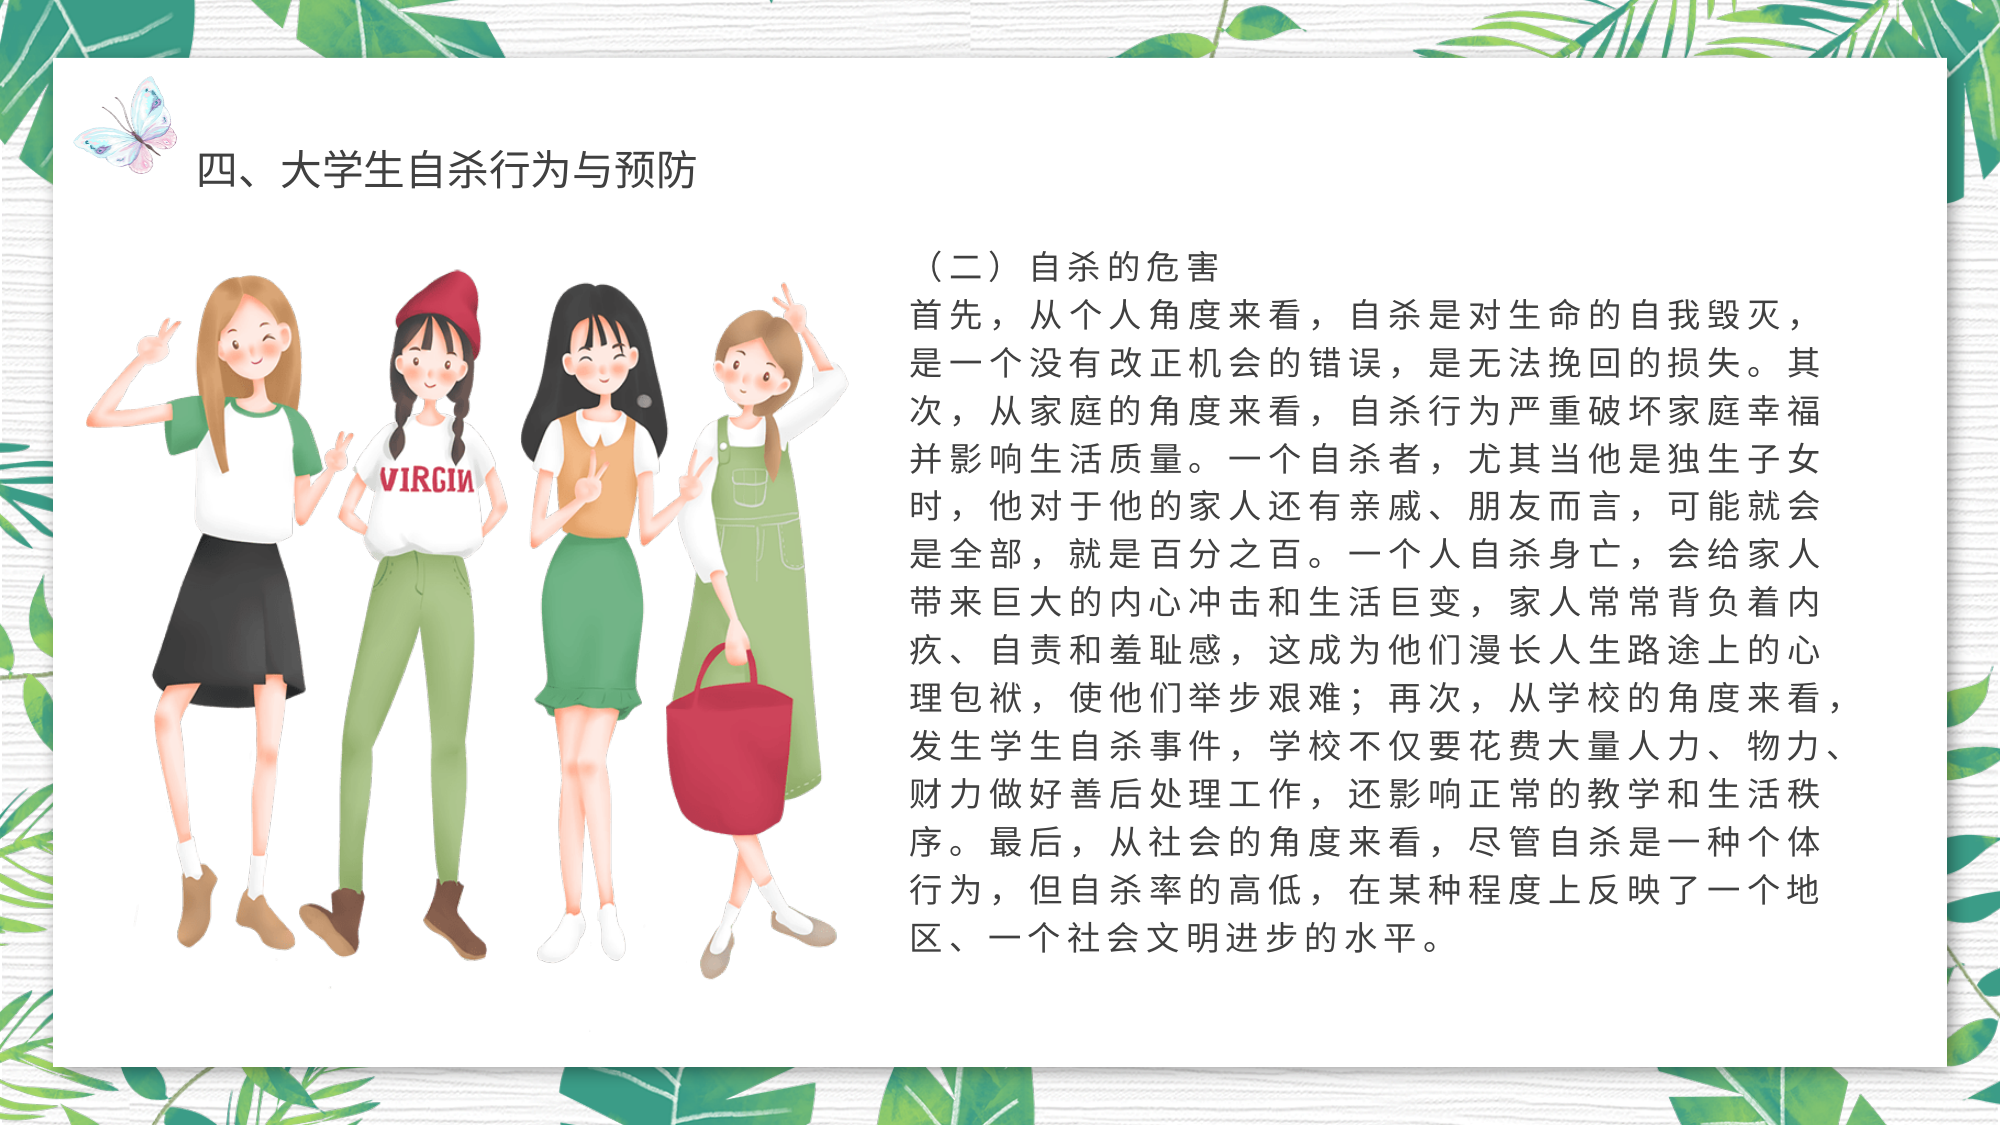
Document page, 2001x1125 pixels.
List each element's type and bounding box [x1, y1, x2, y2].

text_box [0, 0, 2000, 1125]
picture [73, 76, 177, 174]
picture [86, 184, 865, 1067]
